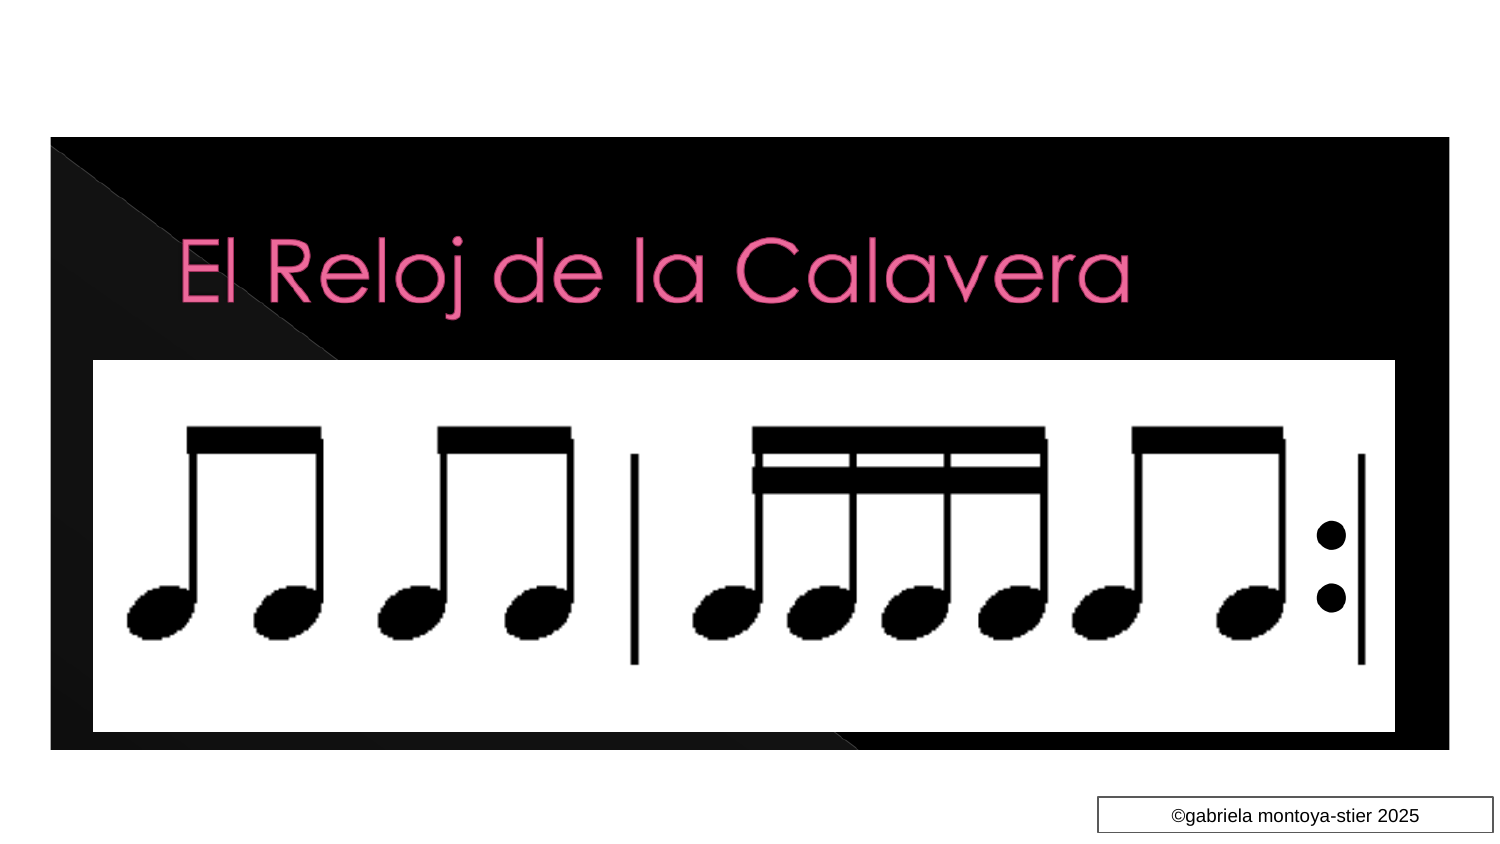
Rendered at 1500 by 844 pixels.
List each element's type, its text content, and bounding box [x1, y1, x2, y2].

picture [50, 136, 1450, 750]
text_box ©gabriela montoya-stier 2025 [1097, 796, 1494, 833]
